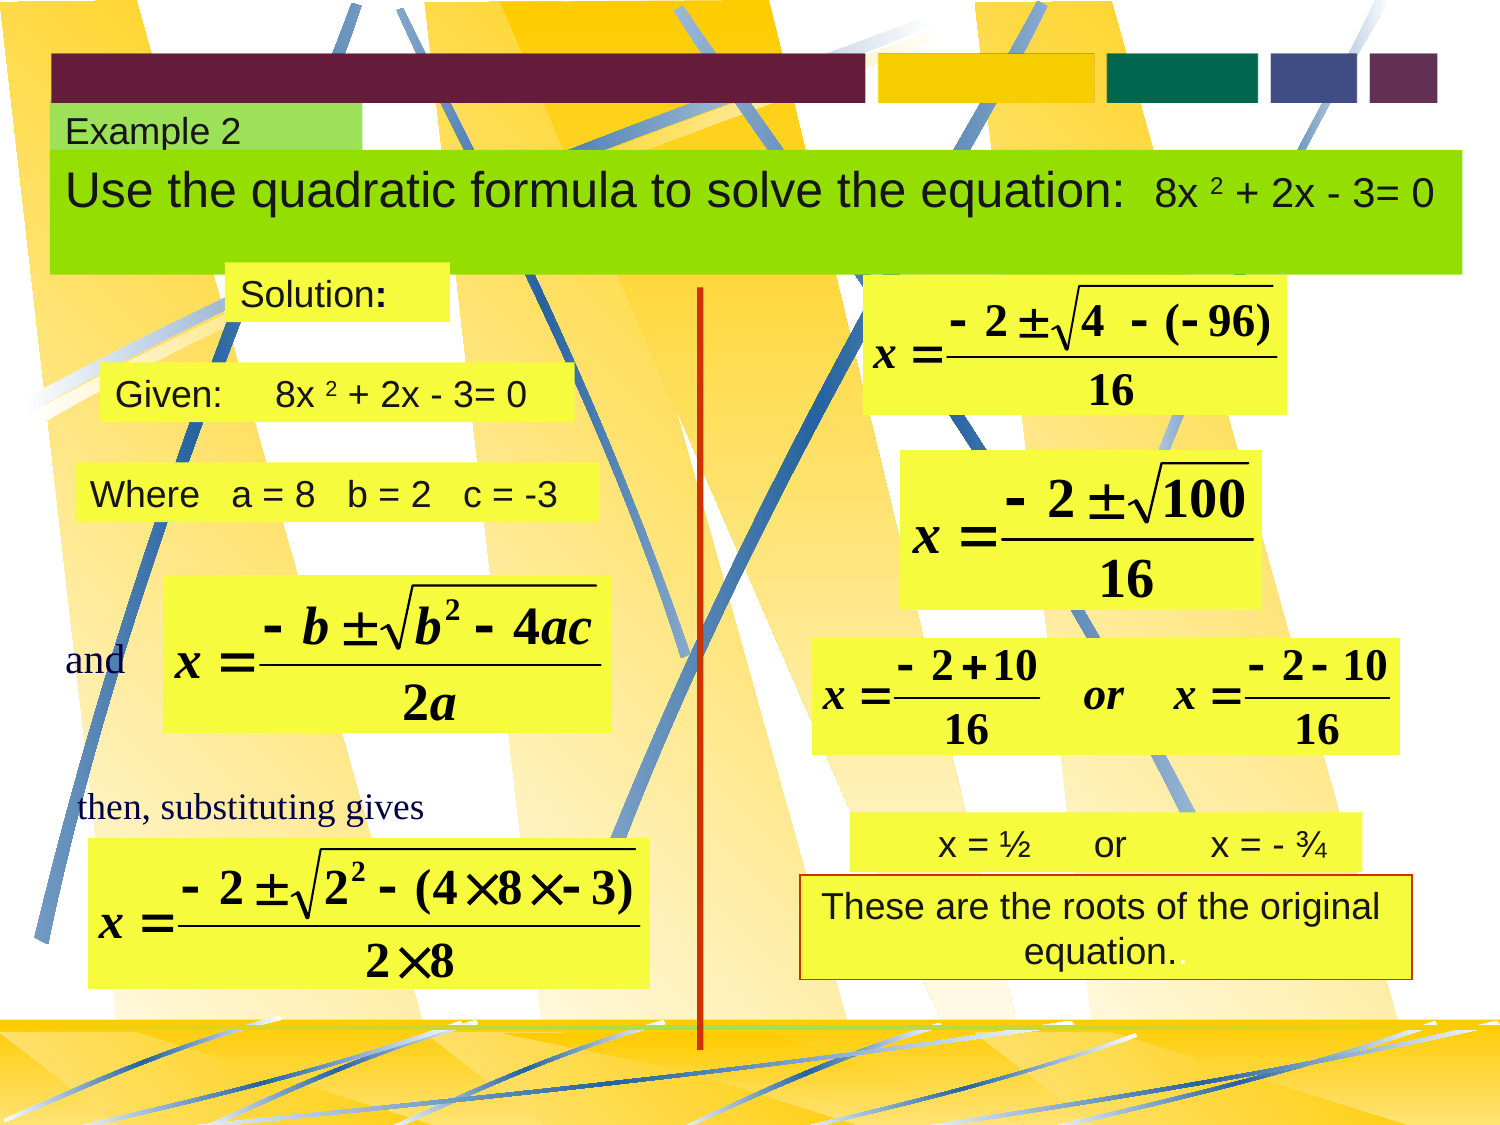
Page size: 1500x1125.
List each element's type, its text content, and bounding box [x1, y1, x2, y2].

text_box Where a = 8 b = 2 c = -3 [74, 462, 600, 523]
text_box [862, 274, 1288, 416]
text_box Example 2 [49, 111, 363, 149]
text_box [812, 637, 1401, 756]
text_box Solution: [224, 262, 450, 323]
text_box Given: 8x 2 + 2x - 3= 0 [99, 362, 575, 423]
text_box Use the quadratic formula to solve the equation: 8x 2 + 2x - 3= 0 [49, 149, 1463, 275]
text_box then, substituting gives [62, 774, 513, 835]
picture [37, 37, 1438, 103]
text_box x = ½ or x = - ¾ [849, 812, 1363, 873]
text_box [87, 837, 651, 989]
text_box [162, 574, 613, 733]
text_box and [50, 624, 141, 690]
text_box These are the roots of the original equation.. [800, 874, 1413, 980]
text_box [899, 449, 1263, 611]
